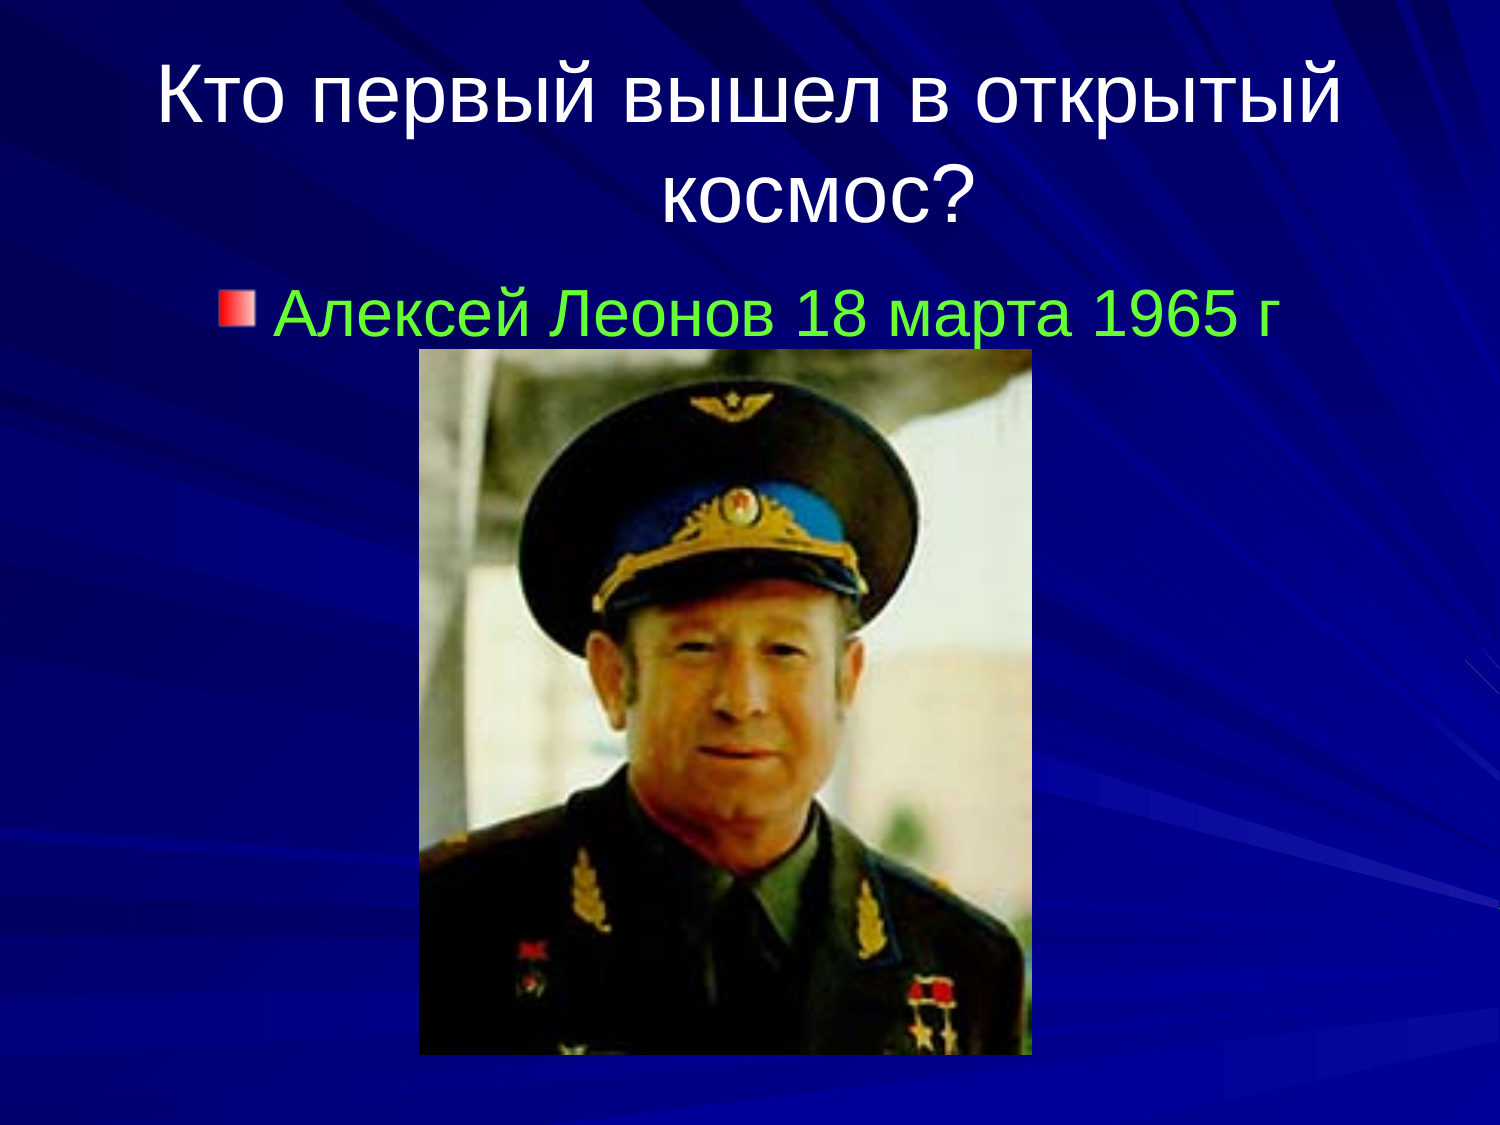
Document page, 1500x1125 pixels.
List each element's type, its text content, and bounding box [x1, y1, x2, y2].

title Кто первый вышел в открытый космос? [74, 45, 1426, 234]
list Алексей Леонов 18 марта 1965 г [74, 262, 1426, 422]
picture [418, 349, 1032, 1055]
picture [217, 288, 260, 331]
